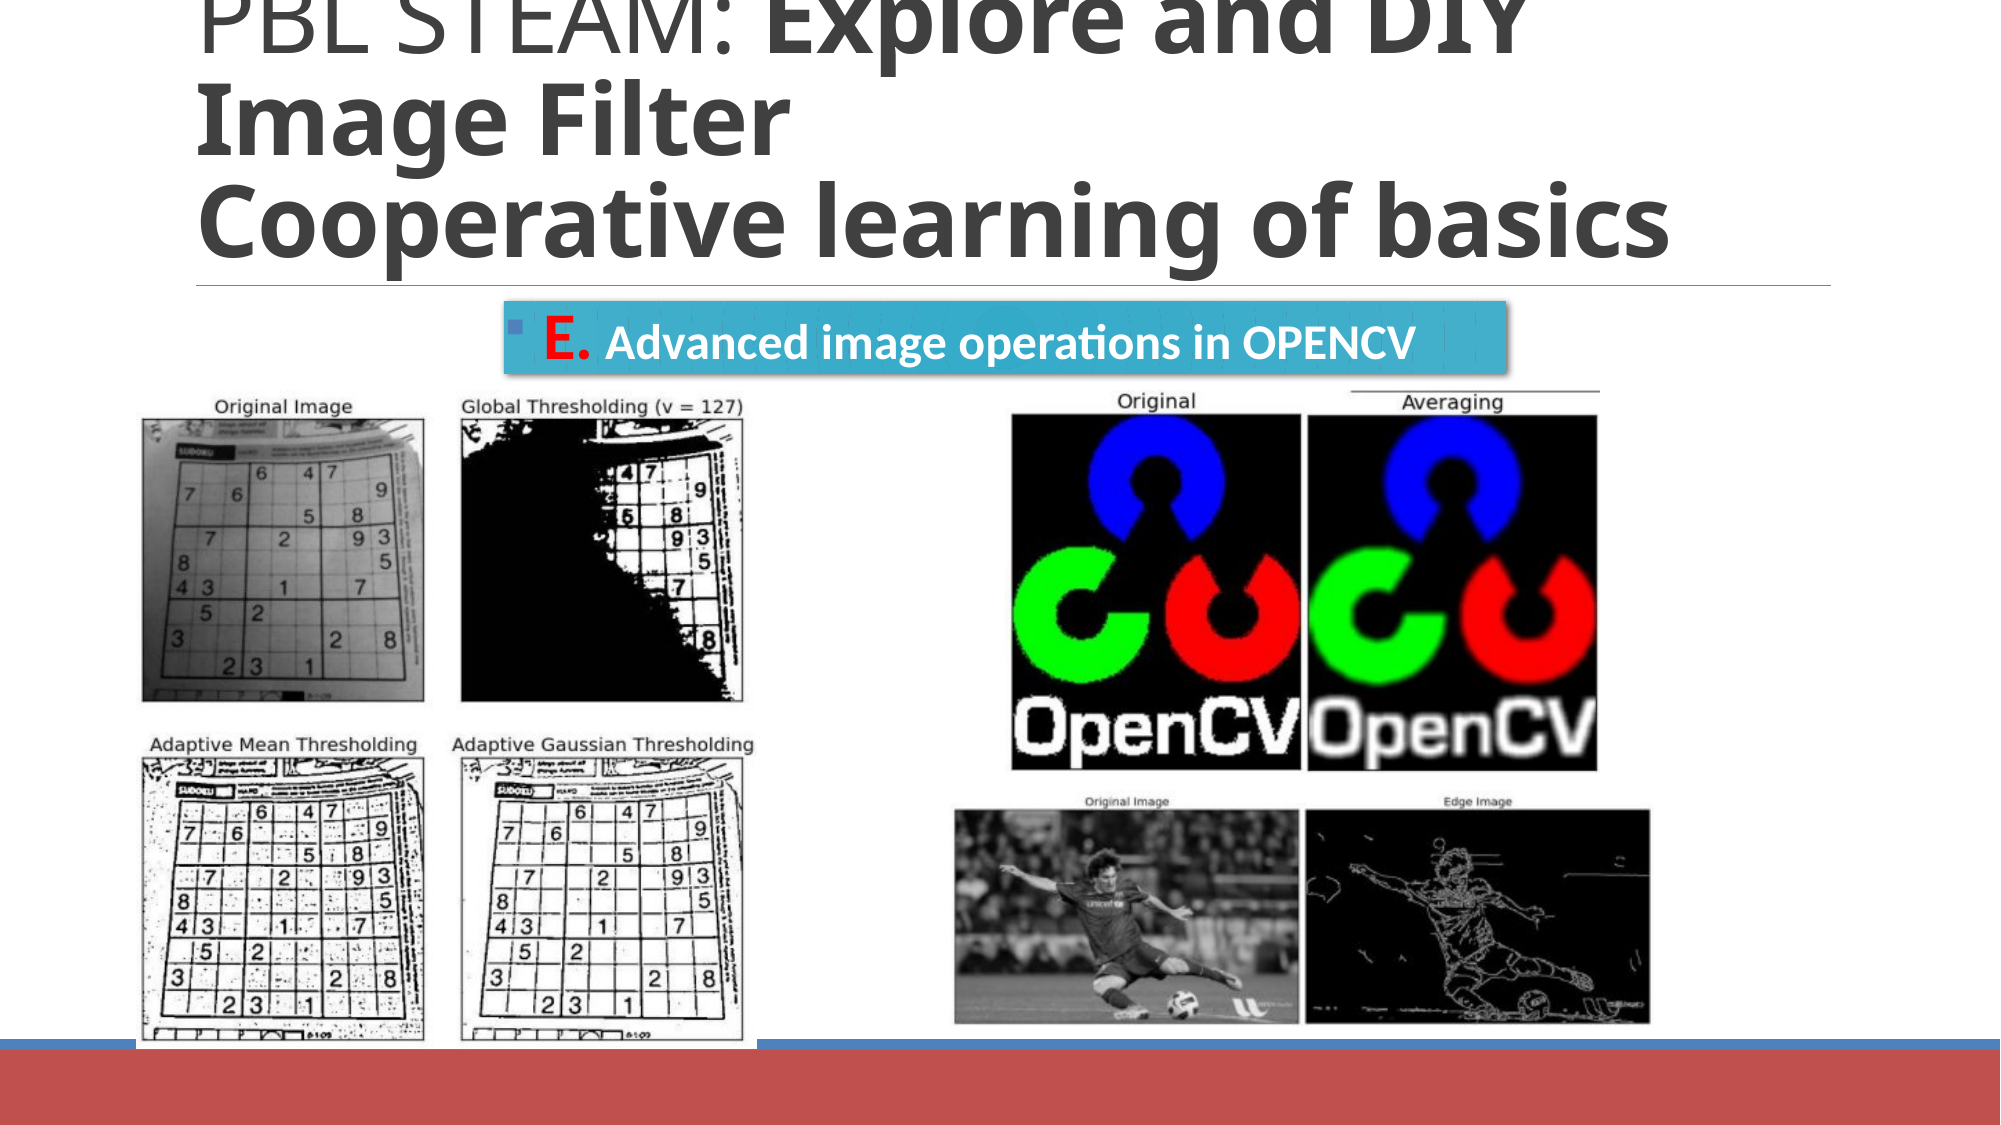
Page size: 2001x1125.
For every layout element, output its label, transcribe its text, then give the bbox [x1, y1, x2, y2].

picture [136, 389, 758, 1049]
picture [1004, 389, 1600, 775]
title PBL STEAM: Explore and DIY Image Filter Cooperative learning of basics [180, 47, 1830, 285]
text_box E. Advanced image operations in OPENCV [503, 301, 1506, 374]
picture [950, 790, 1655, 1026]
